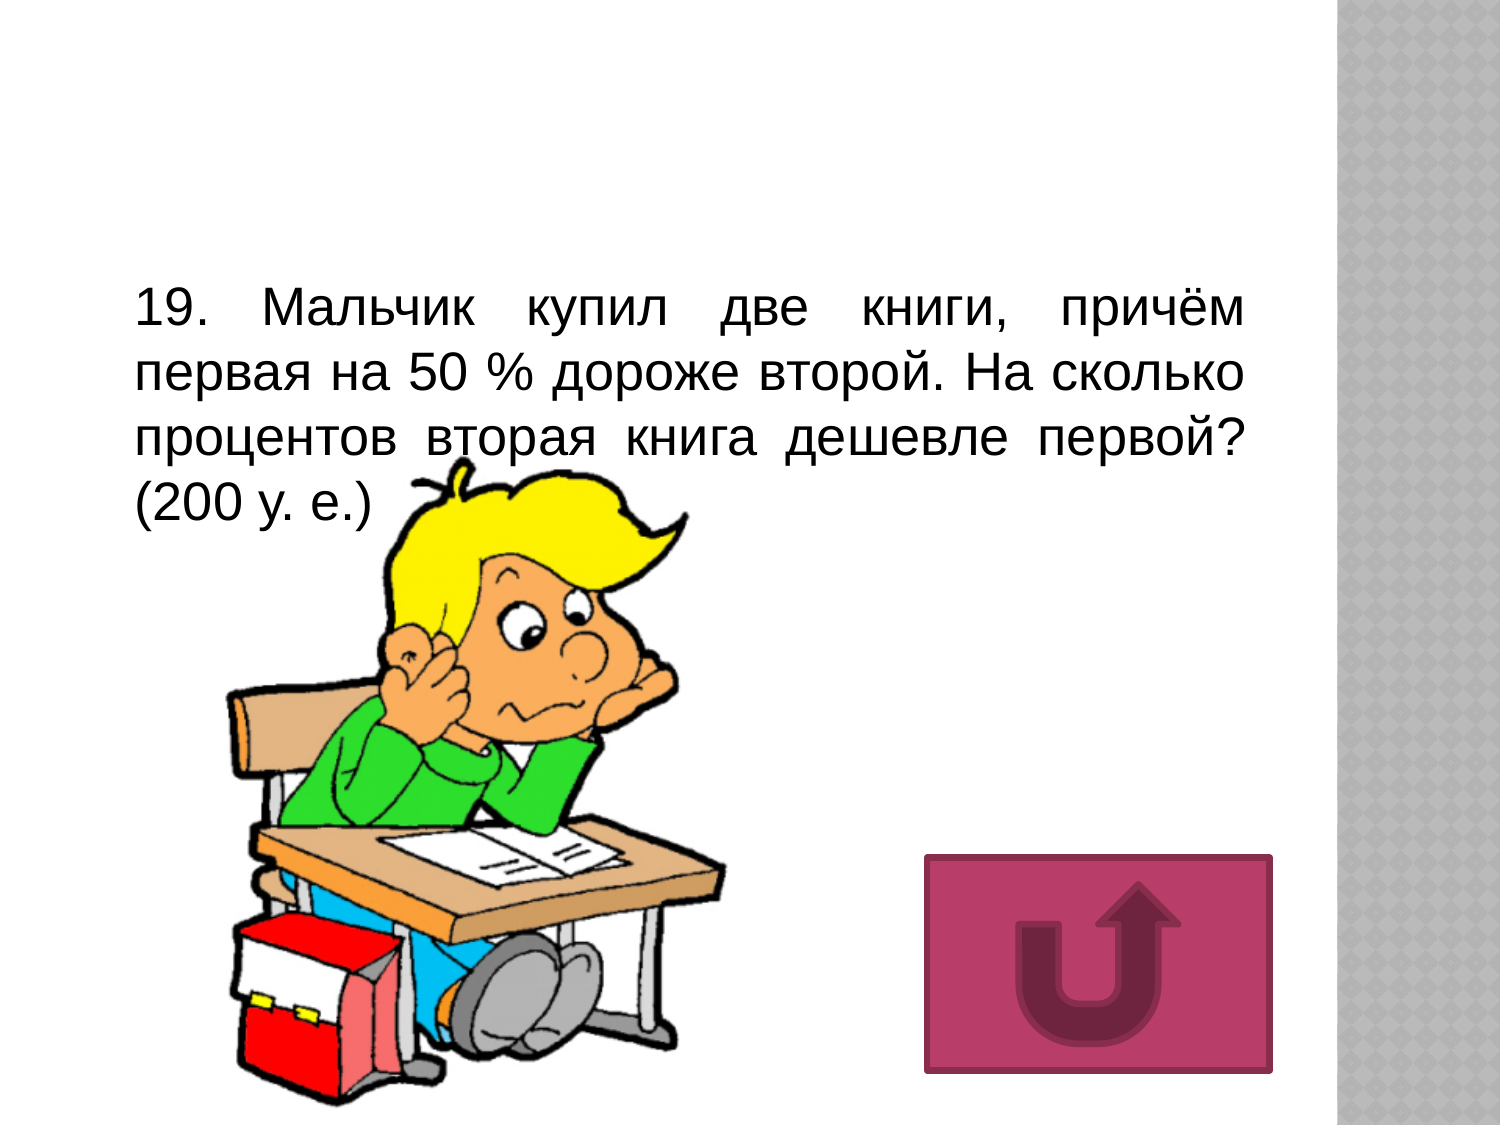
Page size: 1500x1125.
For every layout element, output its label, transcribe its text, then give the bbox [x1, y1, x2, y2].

text_box [924, 854, 1273, 1074]
picture [170, 454, 777, 1125]
list 19. Мальчик купил две книги, причём первая на 50 % дороже второй. На сколько процентов вторая книга дешевле первой? (200 у. е.) [75, 264, 1263, 1059]
